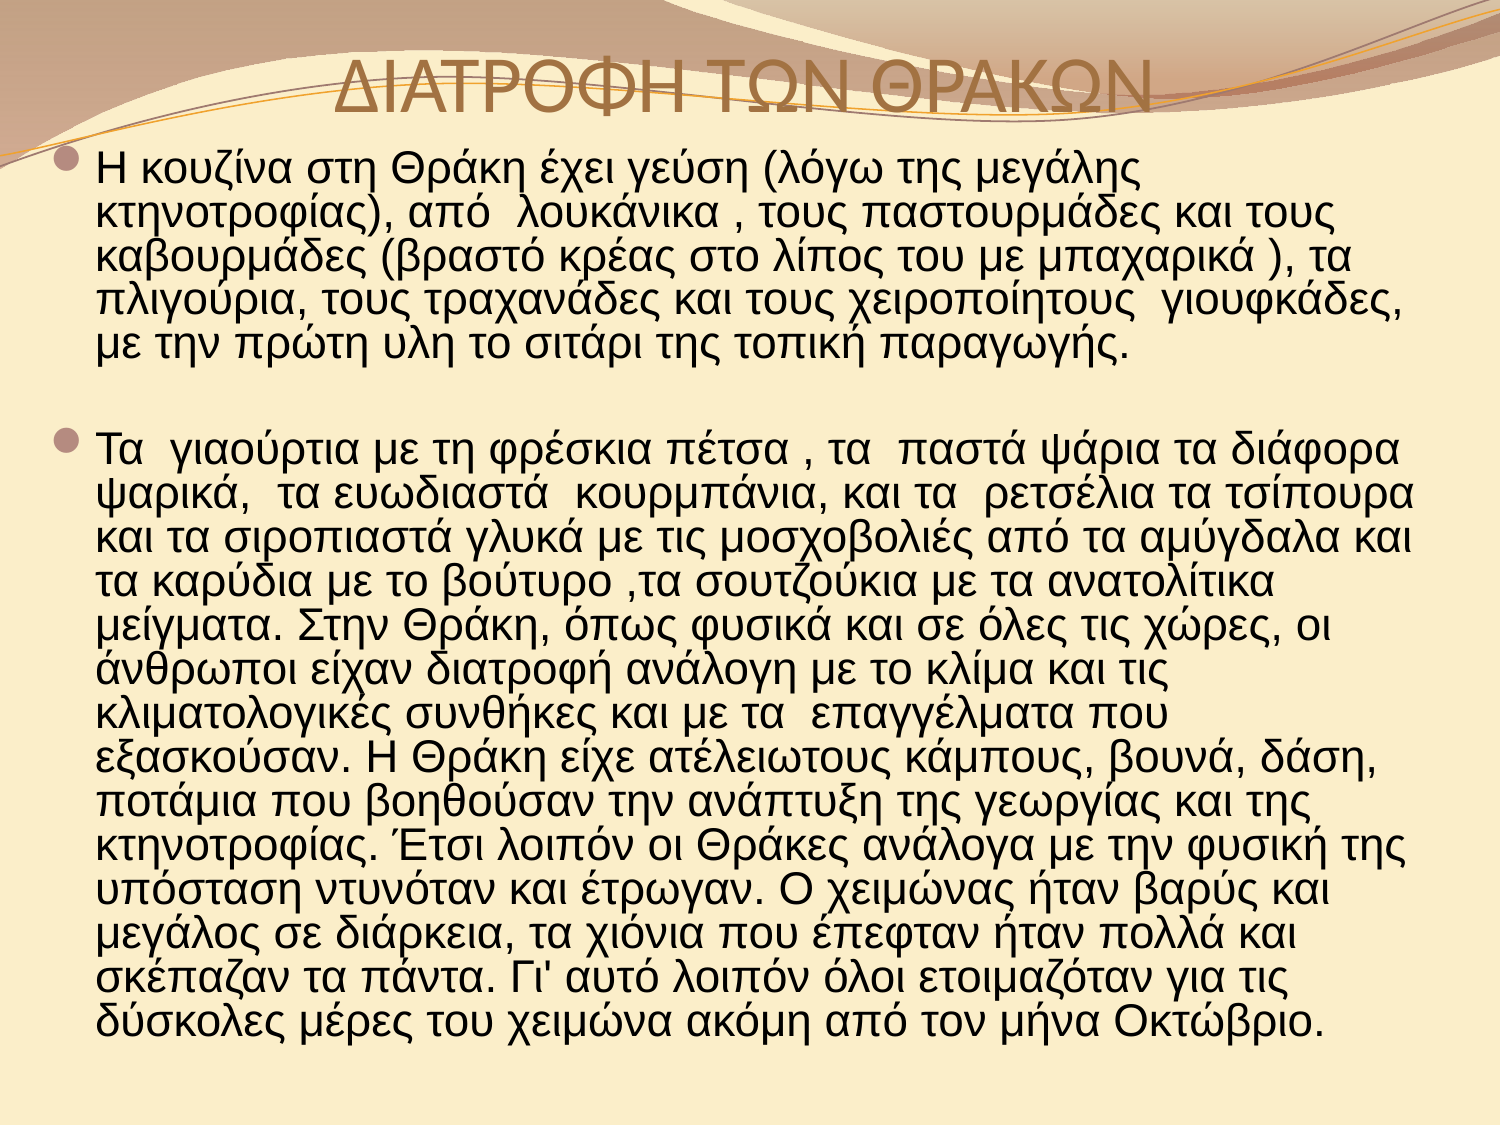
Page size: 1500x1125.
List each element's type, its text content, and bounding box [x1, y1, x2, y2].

title ΔΙΑΤΡΟΦΗ ΤΩΝ ΘΡΑΚΩΝ [70, 23, 1421, 129]
list Η κουζίνα στη Θράκη έχει γεύση (λόγω της μεγάλης κτηνοτροφίας), από λουκάνικα , τους παστουρμάδες και τους καβουρμάδες (βραστό κρέας στο λίπος του με μπαχαρικά ), τα πλιγούρια, τους τραχανάδες και τους χειροποίητους γιουφκάδες, με την πρώτη υλη το σιτάρι της τοπική παραγωγής. Τα γιαούρτια με τη φρέσκια πέτσα , τα παστά ψάρια τα διάφορα ψαρικά, τα ευωδιαστά κουρμπάνια, και τα ρετσέλια τα τσίπουρα και τα σιροπιαστά γλυκά με τις μοσχοβολιές από τα αμύγδαλα και τα καρύδια με το βούτυρο ,τα σουτζούκια με τα ανατολίτικα μείγματα. Στην Θράκη, όπως φυσικά και σε όλες τις χώρες, οι άνθρωποι είχαν διατροφή ανάλογη με το κλίμα και τις κλιματολογικές συνθήκες και με τα επαγγέλματα που εξασκούσαν. Η Θράκη είχε ατέλειωτους κάμπους, βουνά, δάση, ποτάμια που βοηθούσαν την ανάπτυξη της γεωργίας και της κτηνοτροφίας. Έτσι λοιπόν οι Θράκες ανάλογα με την φυσική της υπόσταση ντυνόταν και έτρωγαν. Ο χειμώνας ήταν βαρύς και μεγάλος σε διάρκεια, τα χιόνια που έπεφταν ήταν πολλά και σκέπαζαν τα πάντα. Γι' αυτό λοιπόν όλοι ετοιμαζόταν για τις δύσκολες μέρες του χειμώνα ακόμη από τον μήνα Οκτώβριο. [35, 140, 1442, 1032]
